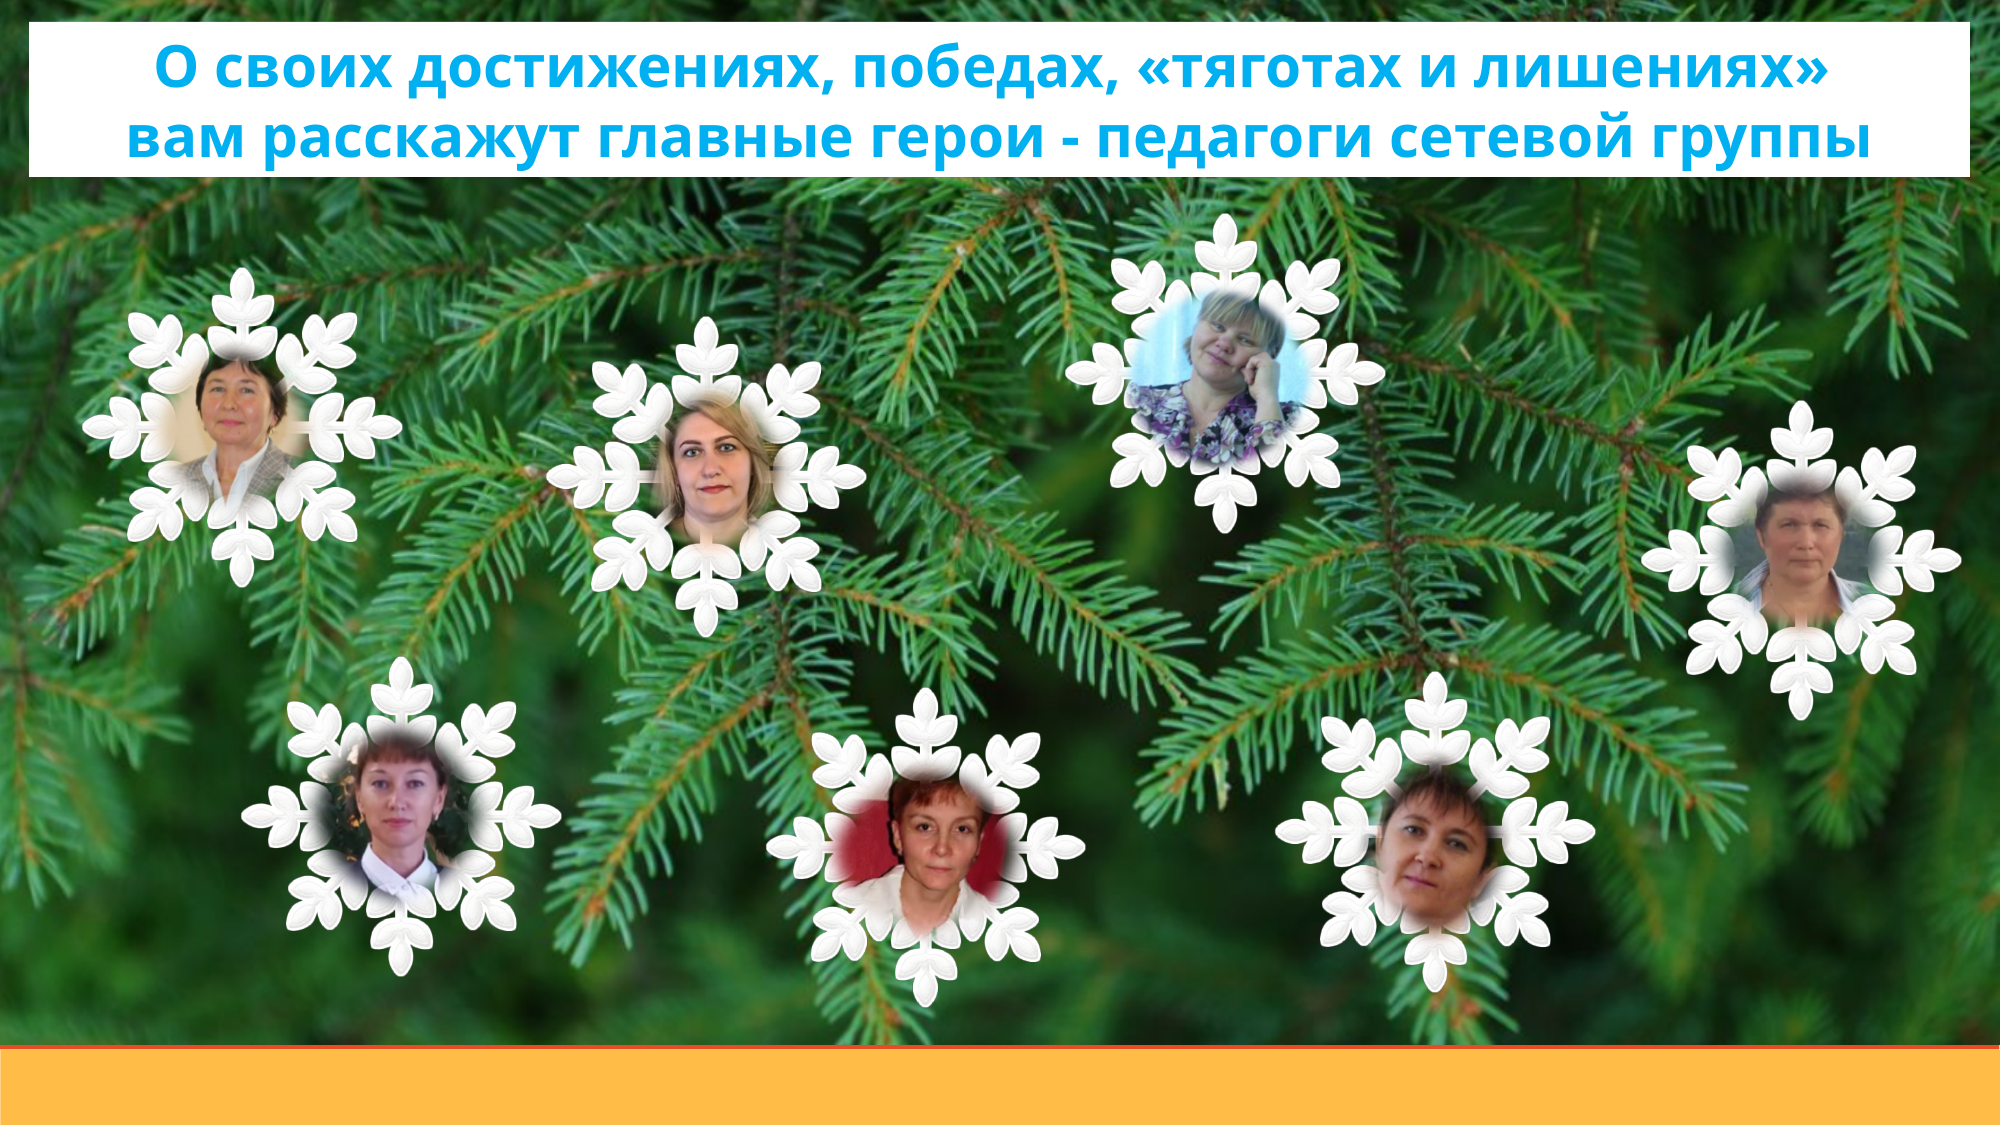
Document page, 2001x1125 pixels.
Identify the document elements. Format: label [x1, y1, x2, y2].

text_box [0, 0, 2000, 1045]
